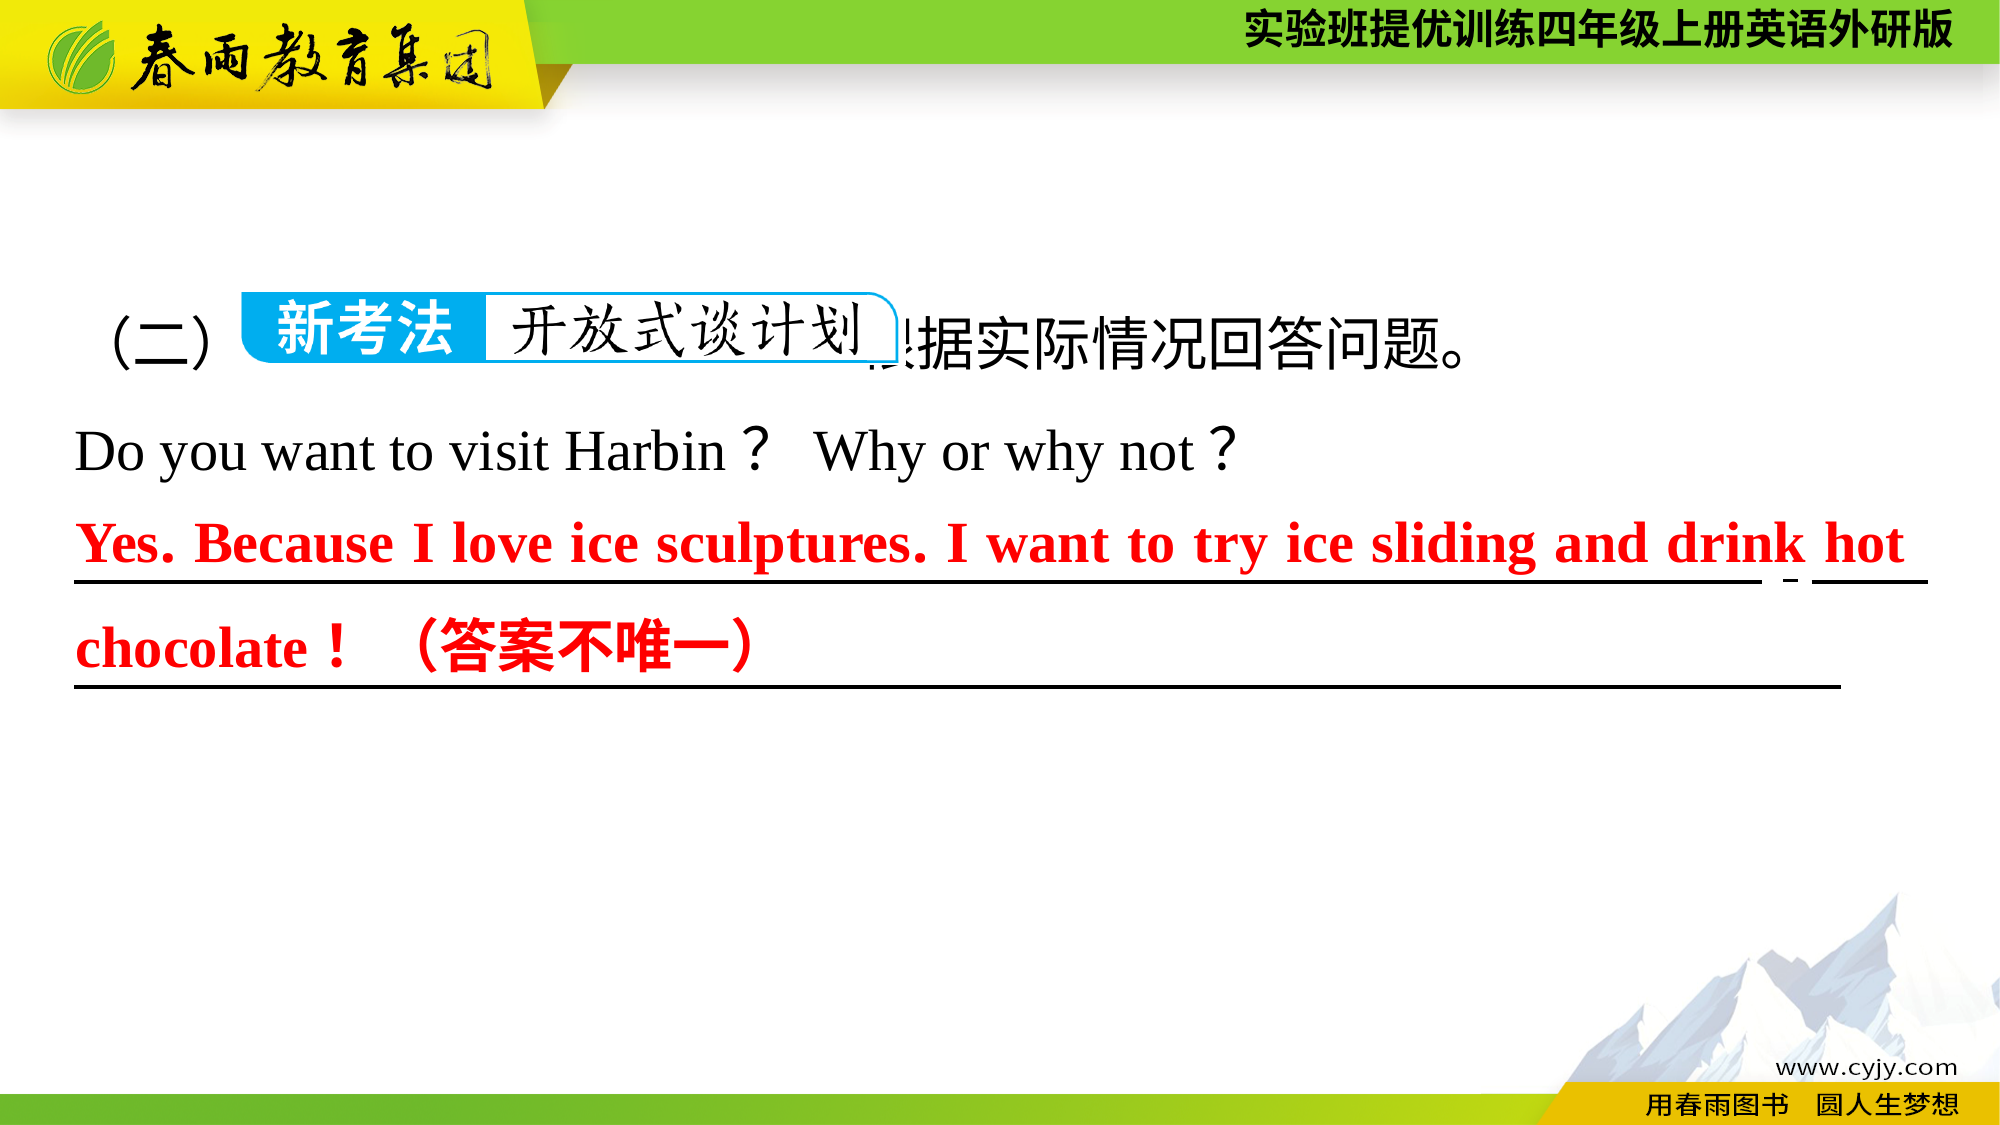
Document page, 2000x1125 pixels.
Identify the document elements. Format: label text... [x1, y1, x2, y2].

picture [0, 0, 2000, 1125]
text_box Yes. Because I love ice sculptures. I want to try ice sliding and drink hot chocolate！（答案不唯一） [60, 461, 1922, 687]
list （二） 根据实际情况回答问题。 Do you want to visit Harbin？Why or why not？ . . [59, 264, 1944, 705]
